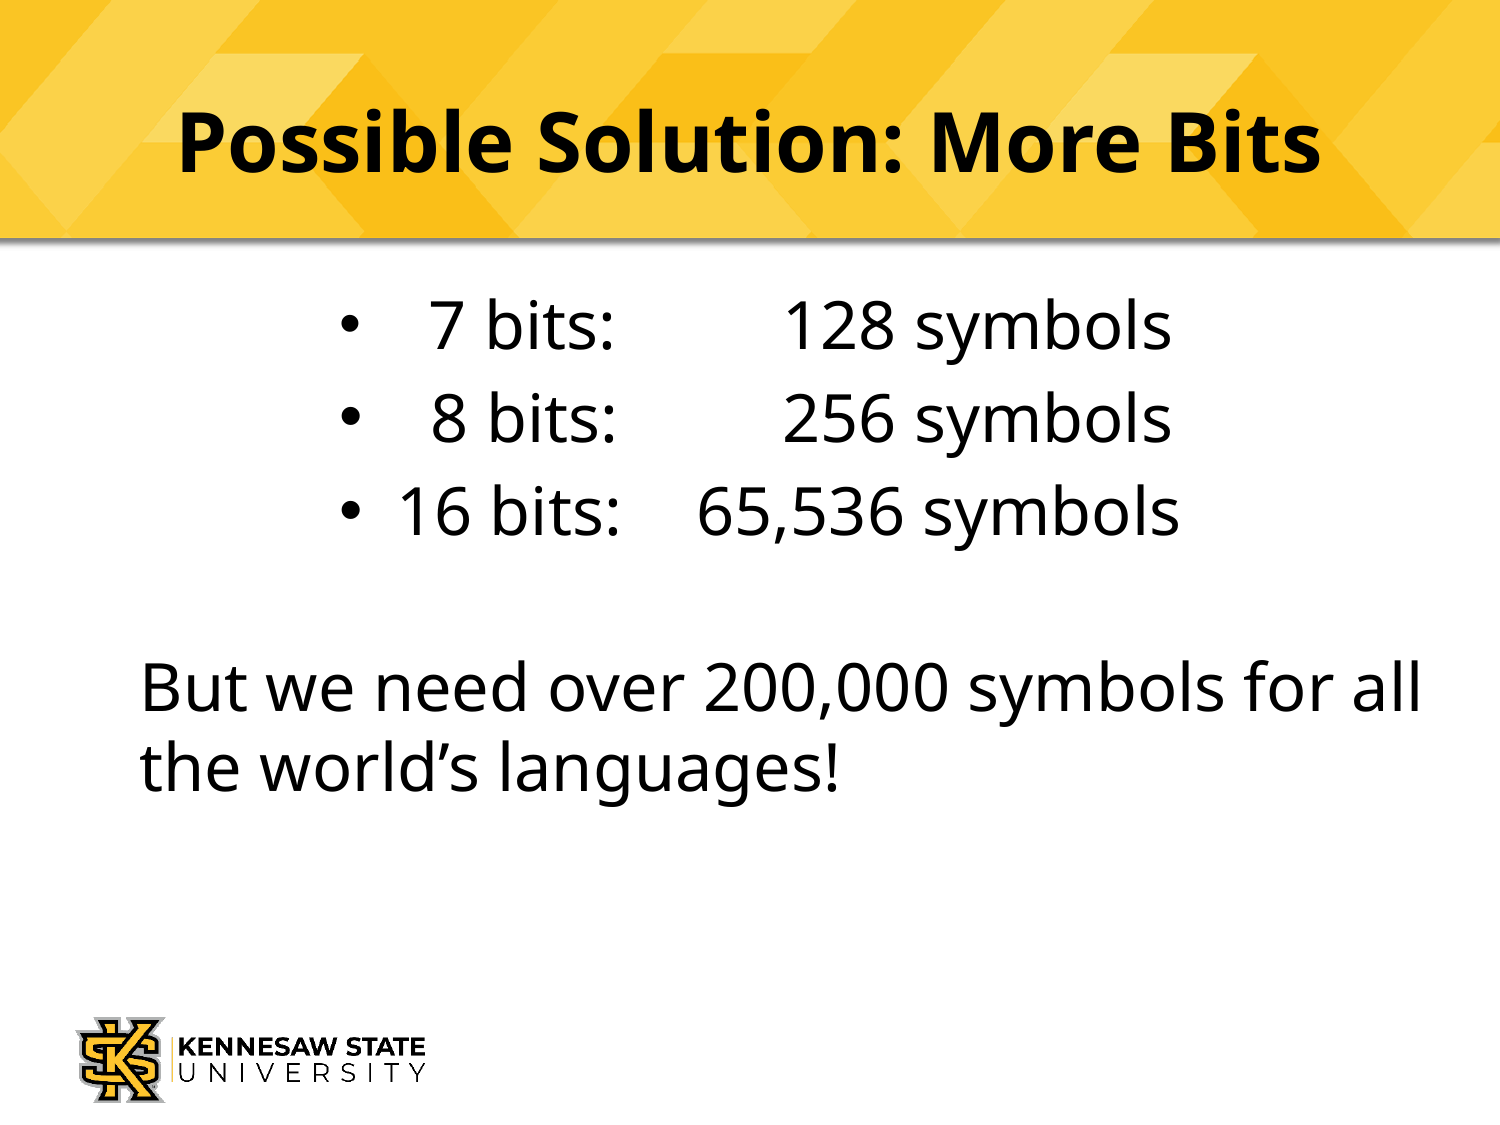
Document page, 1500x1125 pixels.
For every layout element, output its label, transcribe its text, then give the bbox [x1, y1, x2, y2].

title Possible Solution: More Bits [75, 45, 1425, 233]
picture [0, 0, 1500, 251]
list 7 bits: 128 symbols 8 bits: 256 symbols 16 bits: 65,536 symbols [324, 275, 1425, 575]
picture [75, 1017, 425, 1103]
text_box But we need over 200,000 symbols for all the world’s languages! [124, 637, 1463, 858]
